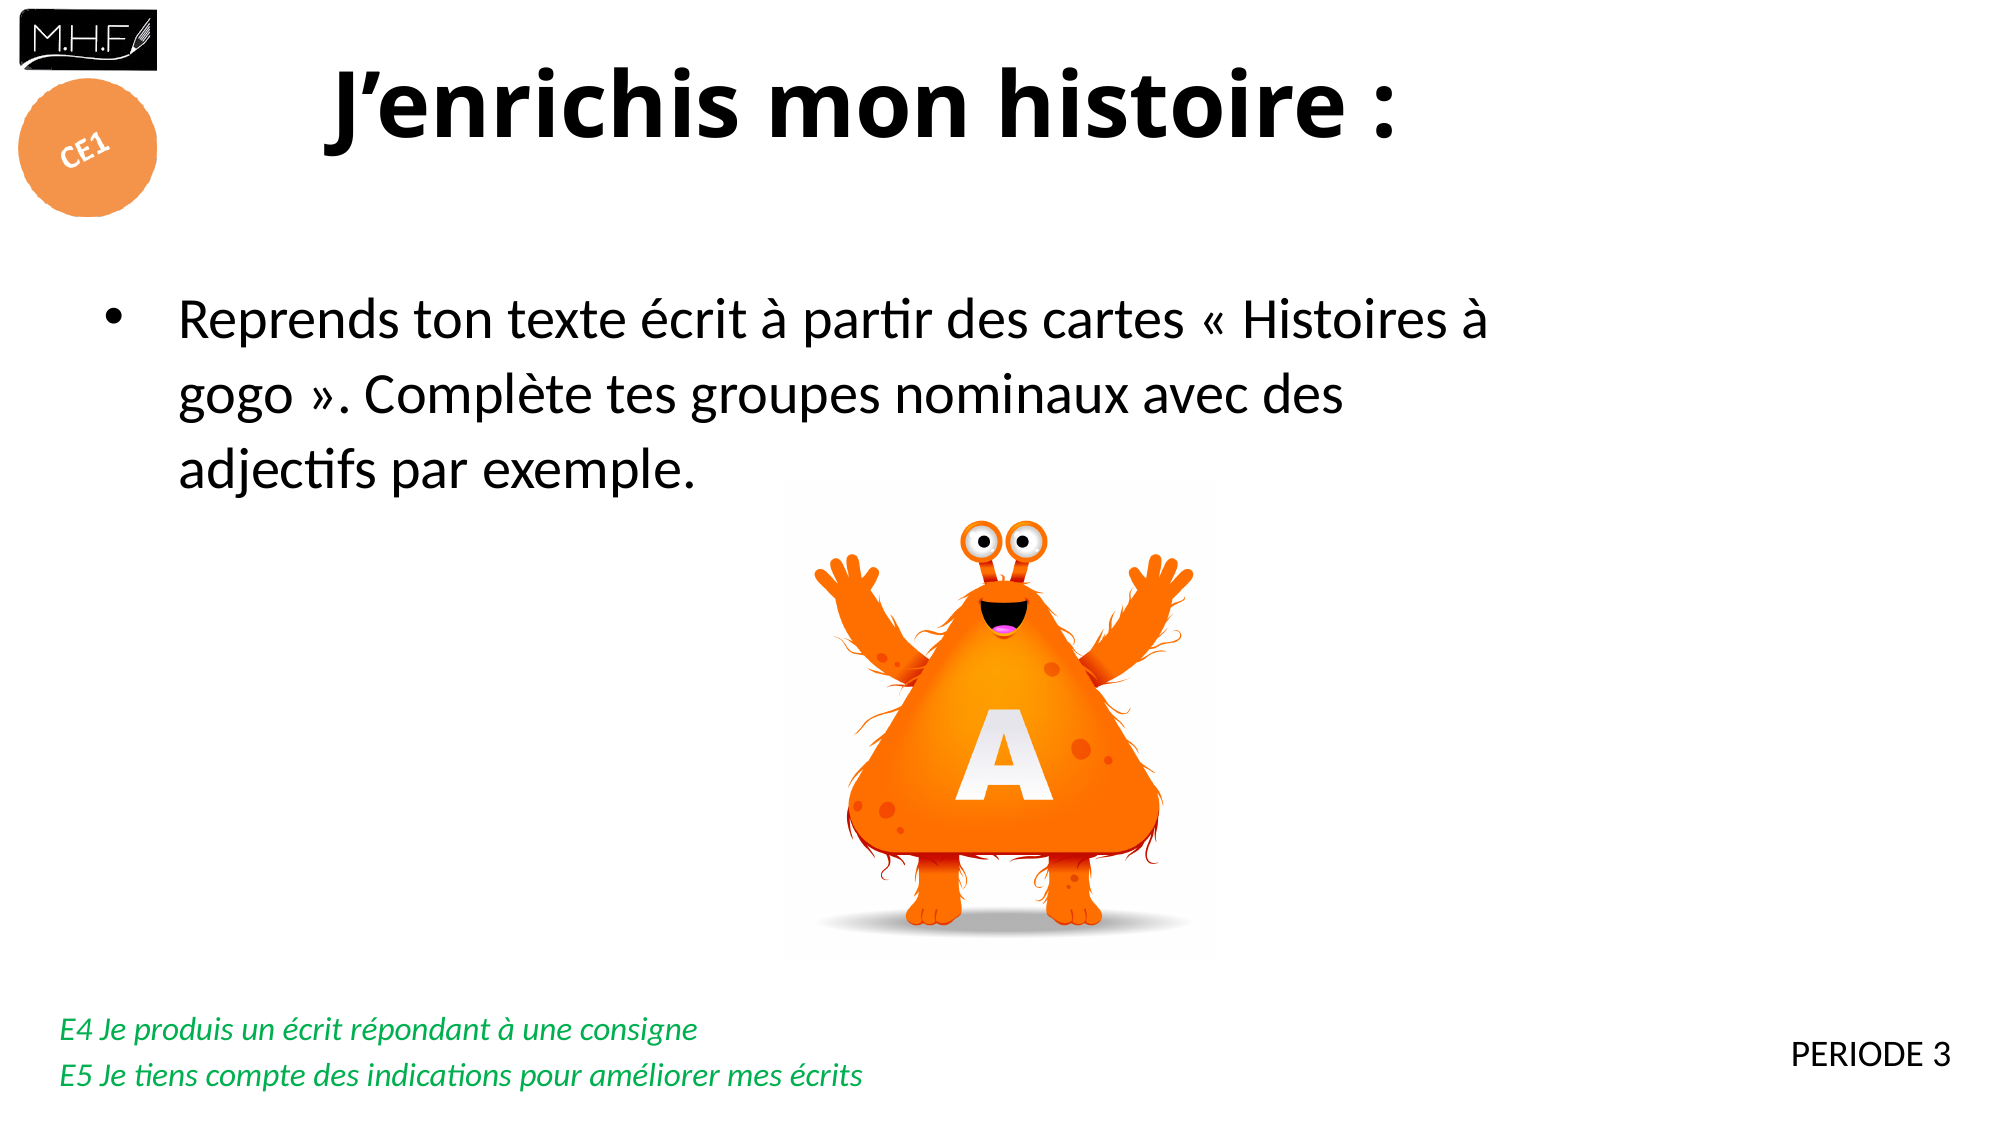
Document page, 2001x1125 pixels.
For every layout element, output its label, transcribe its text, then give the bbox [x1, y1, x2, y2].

text_box E4 Je produis un écrit répondant à une consigne E5 Je tiens compte des indications pour améliorer mes écrits [44, 999, 1346, 1105]
text_box Reprends ton texte écrit à partir des cartes « Histoires à gogo ». Complète tes groupes nominaux avec des adjectifs par exemple. [88, 207, 1508, 569]
title J’enrichis mon histoire : [316, 0, 1863, 218]
picture [18, 78, 157, 218]
picture [782, 481, 1218, 963]
picture [16, 7, 157, 74]
text_box PERIODE 3 [1362, 1021, 1967, 1082]
